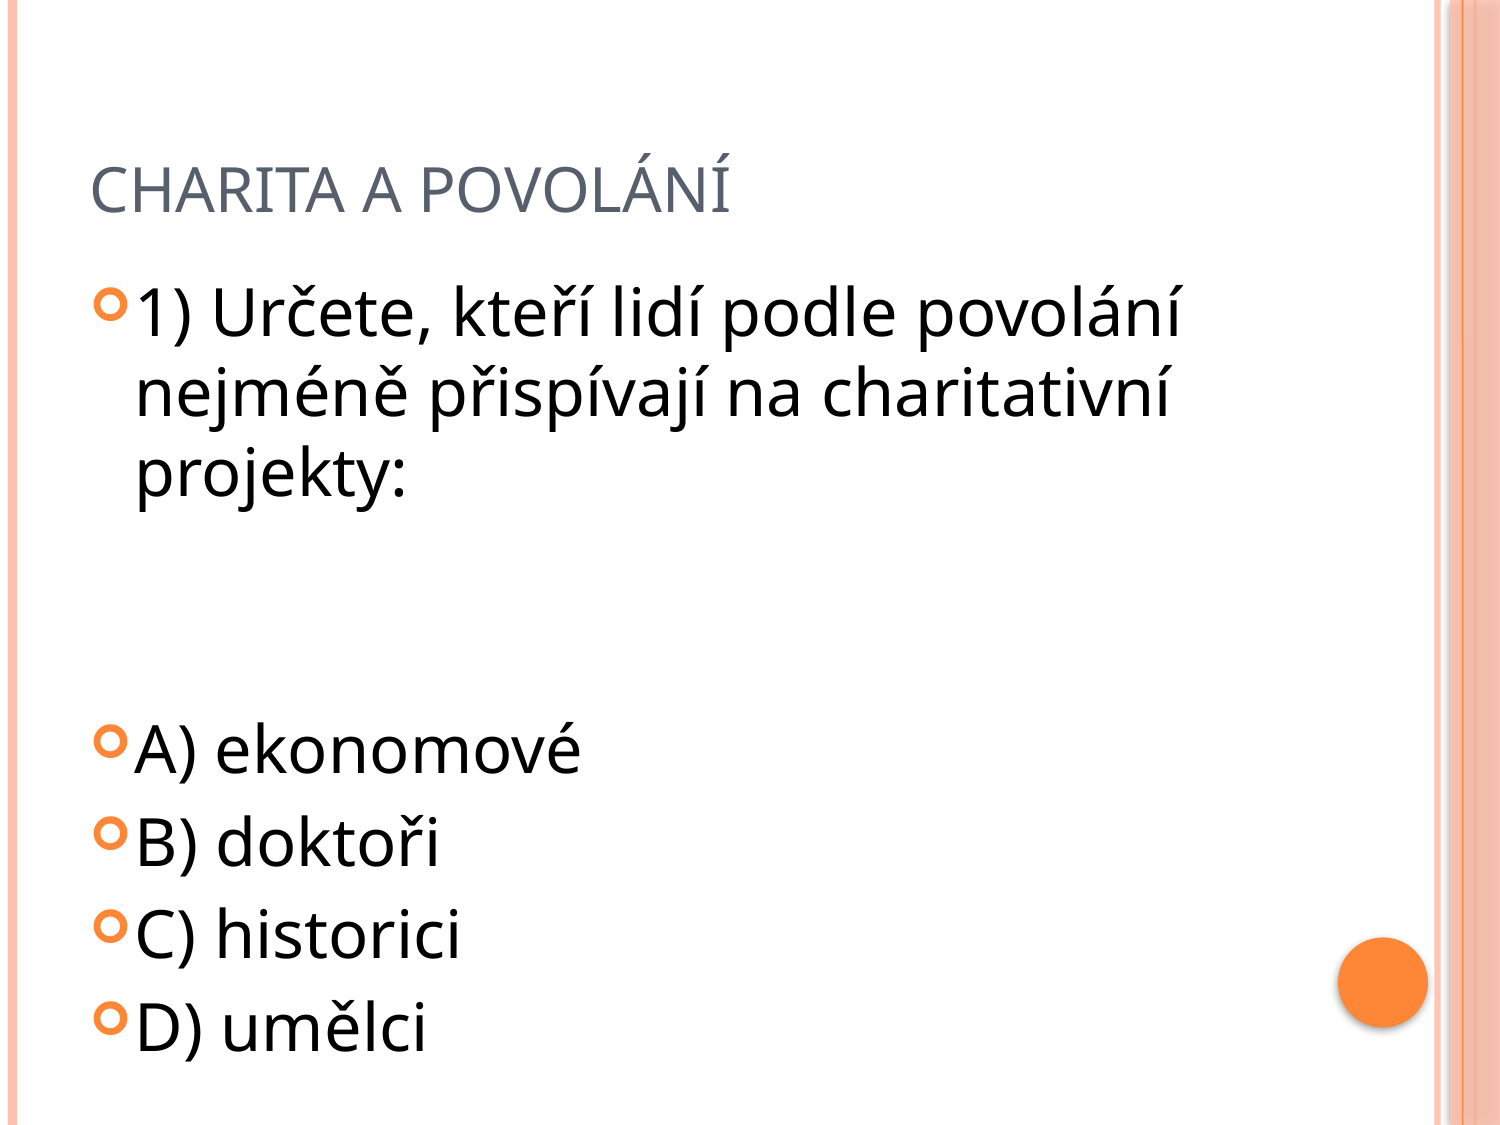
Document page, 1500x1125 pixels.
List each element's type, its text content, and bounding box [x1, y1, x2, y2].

title Charita a povolání [75, 45, 1300, 233]
list 1) Určete, kteří lidí podle povolání nejméně přispívají na charitativní projekty: A) ekonomové B) doktoři C) historici D) umělci [75, 262, 1300, 1062]
